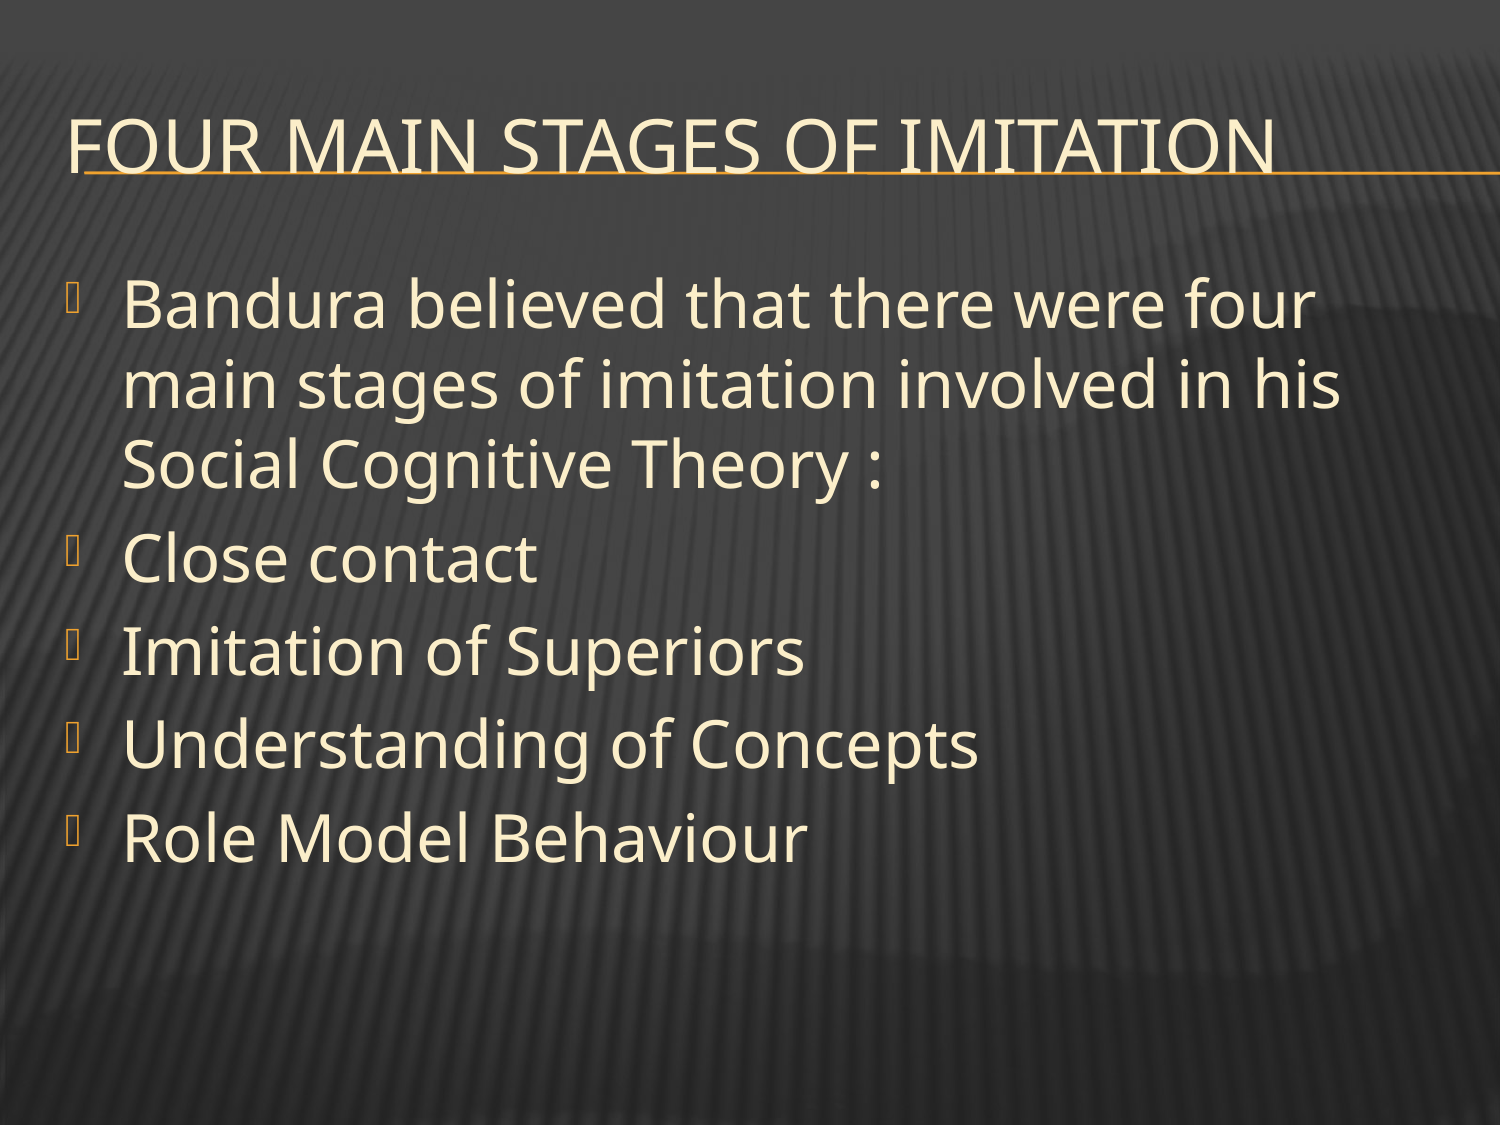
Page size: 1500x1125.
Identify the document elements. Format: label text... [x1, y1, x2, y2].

list Bandura believed that there were four main stages of imitation involved in his Social Cognitive Theory : Close contact Imitation of Superiors Understanding of Concepts Role Model Behaviour [50, 254, 1475, 998]
title Four Main Stages of Imitation [50, 75, 1475, 213]
